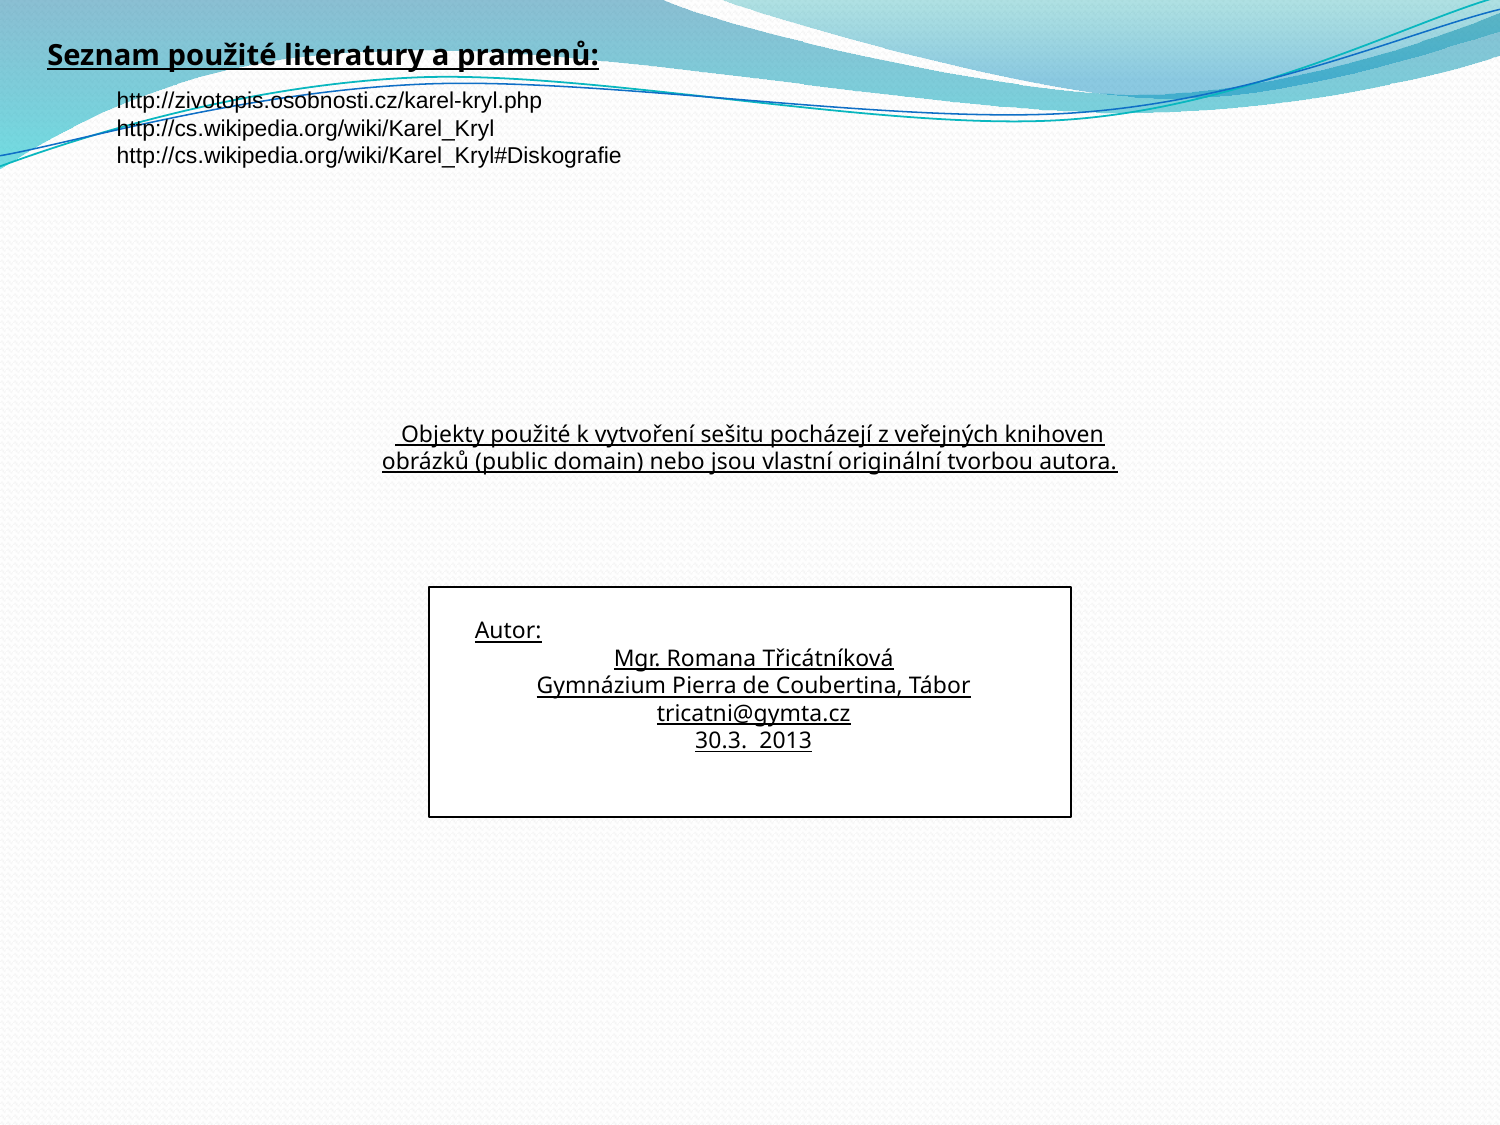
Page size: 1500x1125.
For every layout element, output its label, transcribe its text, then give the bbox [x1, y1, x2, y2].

text_box http://zivotopis.osobnosti.cz/karel-kryl.php http://cs.wikipedia.org/wiki/Karel_Kryl http://cs.wikipedia.org/wiki/Karel_Kryl#Diskografie [103, 79, 1306, 230]
text_box Seznam použité literatury a pramenů: [33, 29, 762, 79]
text_box Autor: Mgr. Romana Třicátníková Gymnázium Pierra de Coubertina, Tábor tricatni@gymta.cz 30.3. 2013 [461, 609, 1047, 761]
text_box Objekty použité k vytvoření sešitu pocházejí z veřejných knihoven obrázků (public domain) nebo jsou vlastní originální tvorbou autora. [363, 412, 1137, 481]
text_box [427, 585, 1073, 819]
